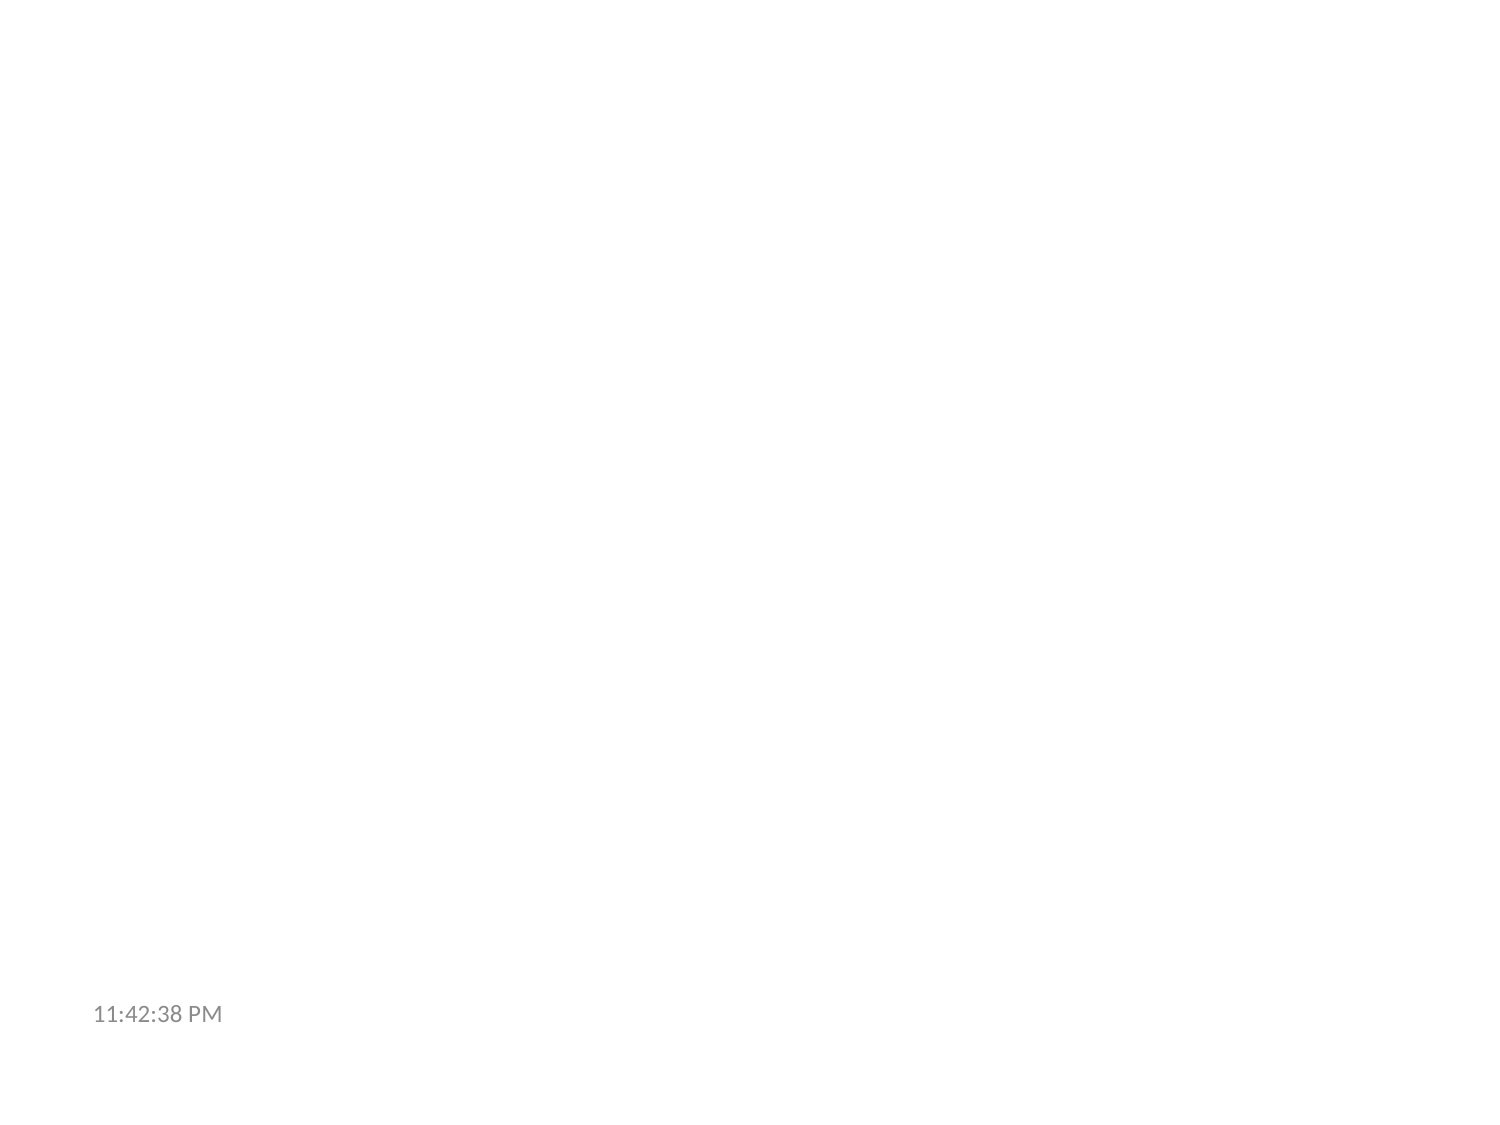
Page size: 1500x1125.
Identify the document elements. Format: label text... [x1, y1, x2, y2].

text_box 3:35:09 PM [77, 982, 428, 1043]
